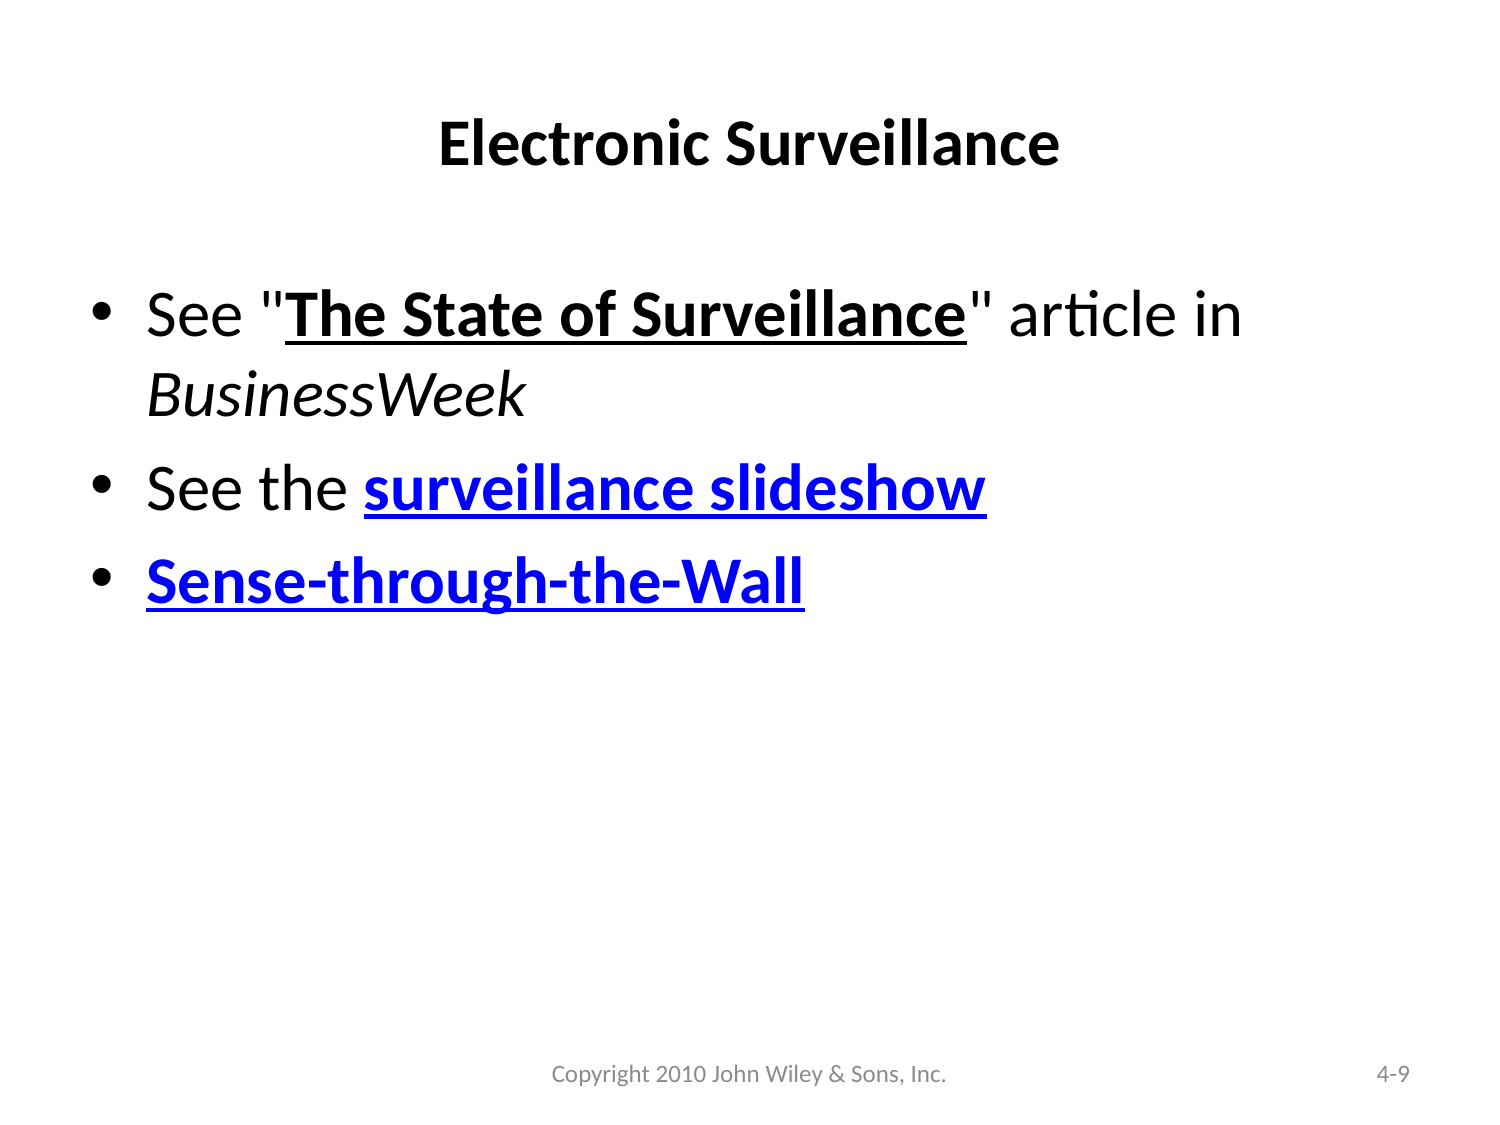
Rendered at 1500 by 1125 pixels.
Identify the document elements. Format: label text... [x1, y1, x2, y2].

footer Copyright 2010 John Wiley & Sons, Inc. [512, 1042, 988, 1103]
slide_number 4-9 [1074, 1042, 1425, 1103]
title Electronic Surveillance [75, 45, 1425, 233]
list See "The State of Surveillance" article in BusinessWeek See the surveillance slideshow Sense-through-the-Wall [75, 262, 1425, 1005]
